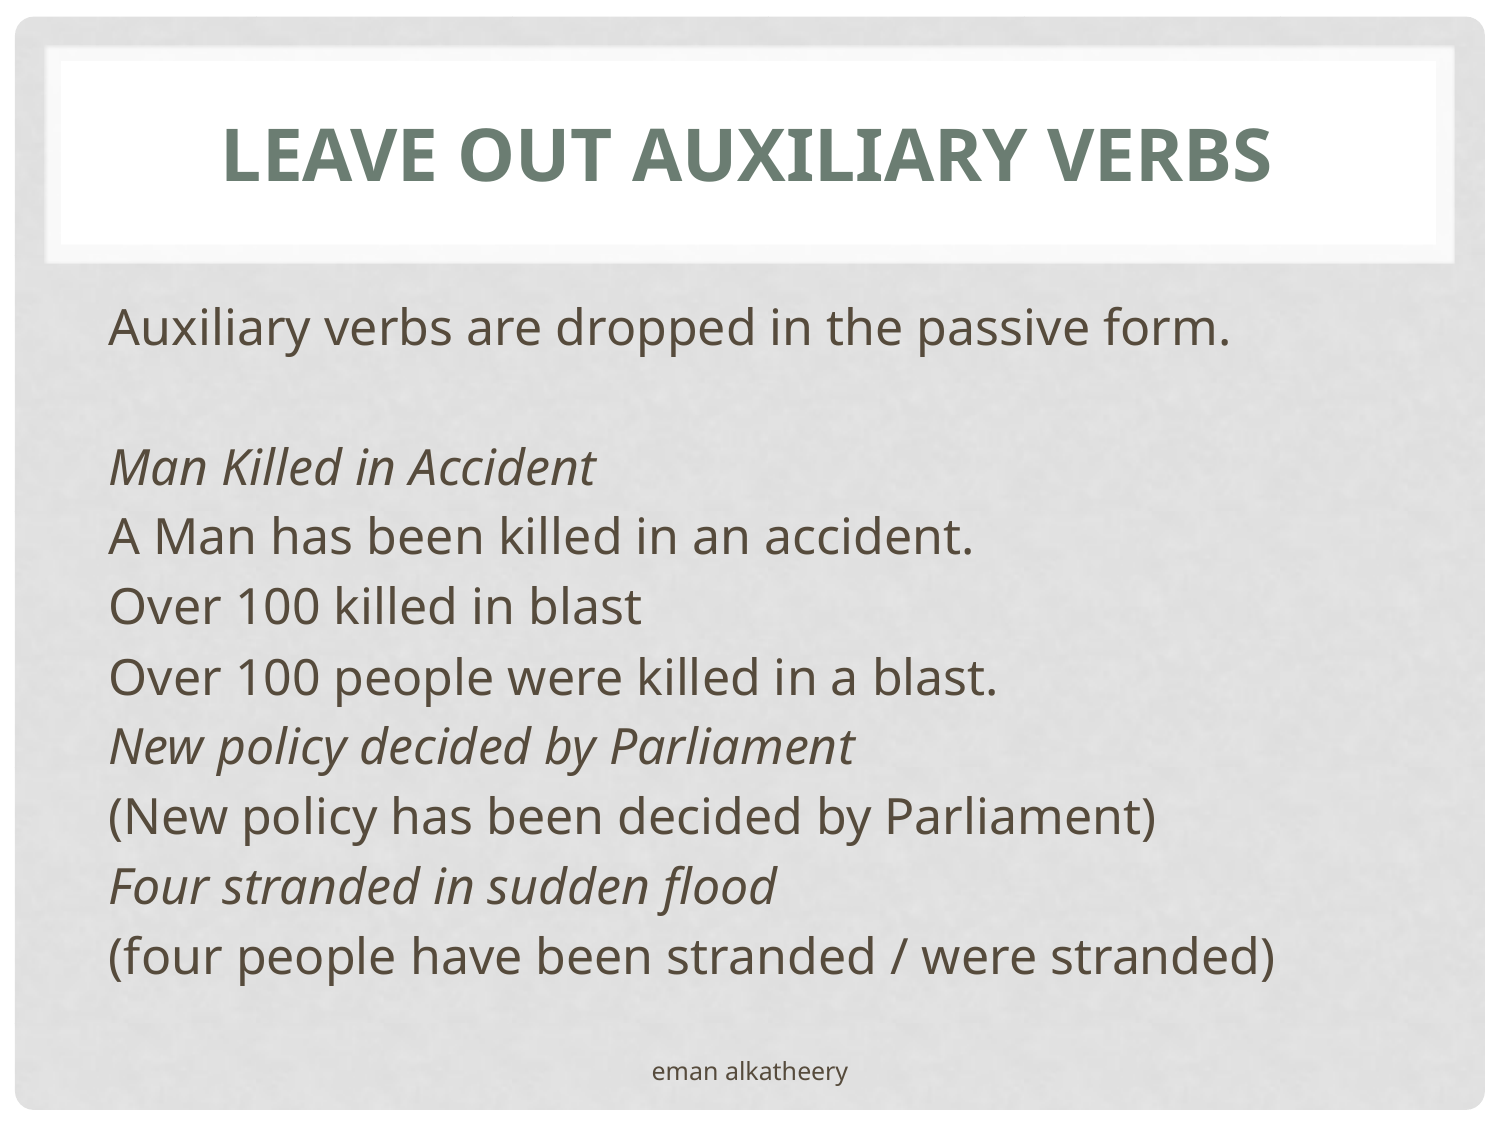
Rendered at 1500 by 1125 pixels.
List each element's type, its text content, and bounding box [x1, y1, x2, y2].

footer eman alkatheery [512, 1042, 988, 1103]
list Auxiliary verbs are dropped in the passive form. Man Killed in Accident A Man has been killed in an accident. Over 100 killed in blast Over 100 people were killed in a blast. New policy decided by Parliament (New policy has been decided by Parliament) Four stranded in sudden flood (four people have been stranded / were stranded) [75, 287, 1425, 1005]
title Leave out auxiliary verbs [69, 66, 1425, 238]
